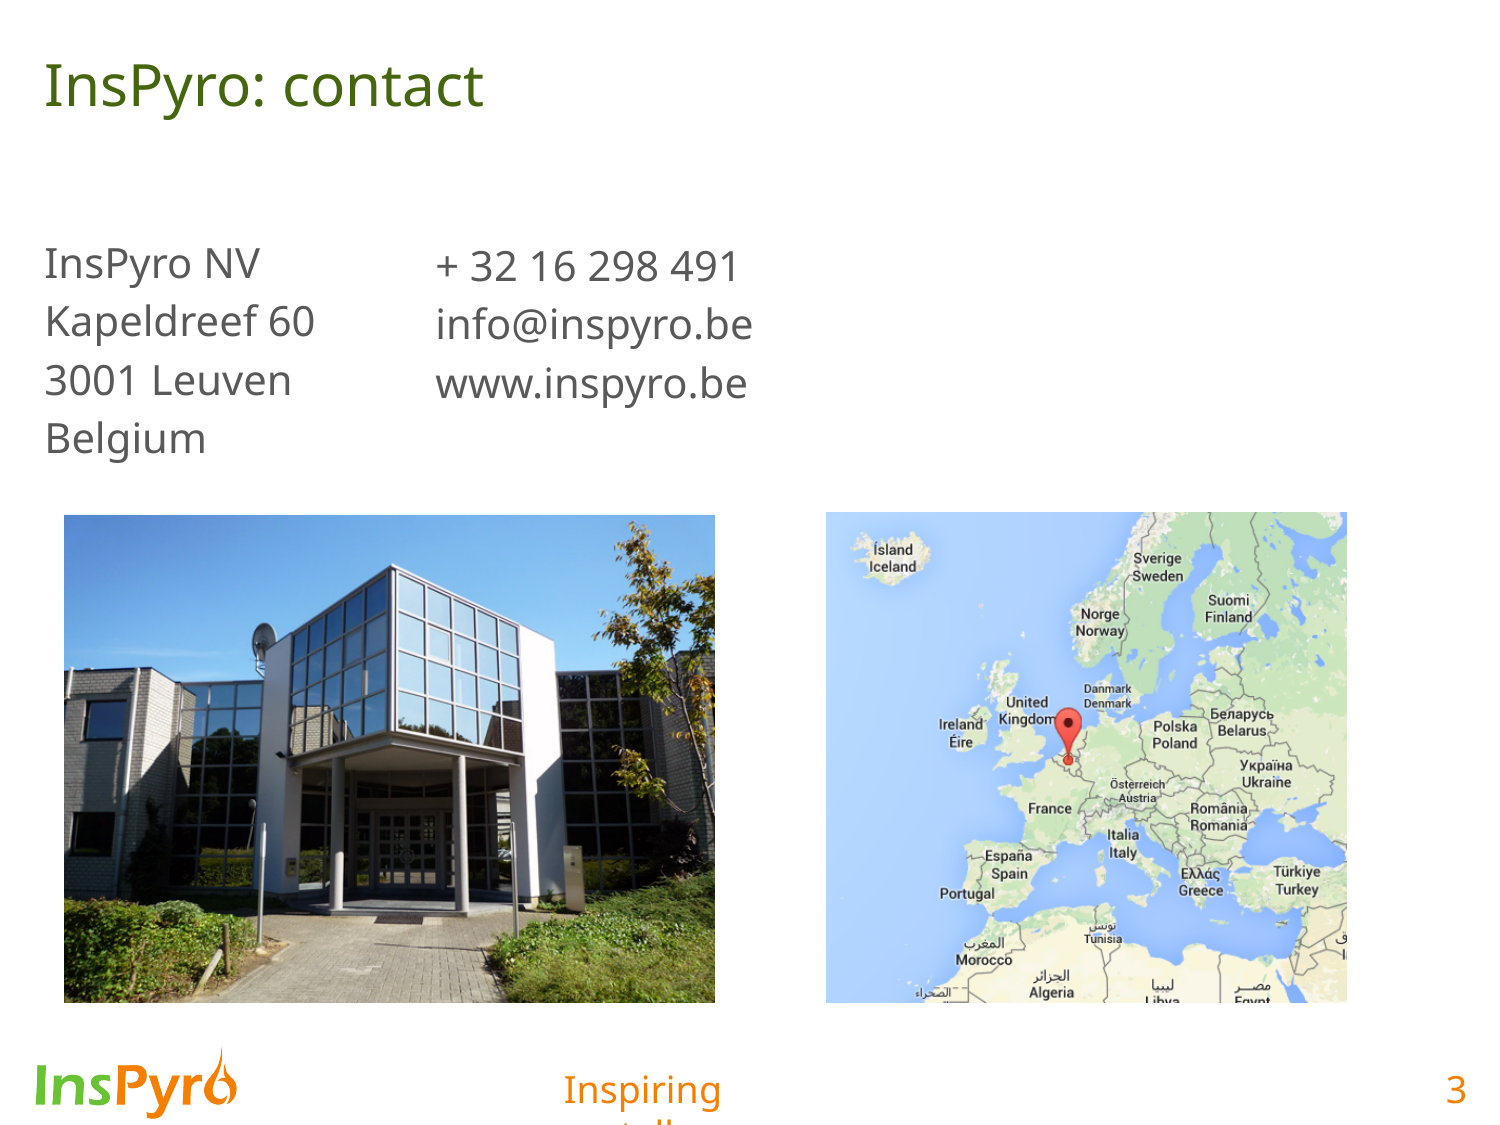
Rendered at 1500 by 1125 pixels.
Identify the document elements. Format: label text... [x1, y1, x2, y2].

slide_number 3 [1352, 1058, 1483, 1125]
picture [29, 1039, 243, 1125]
list InsPyro NV Kapeldreef 60 3001 Leuven Belgium [29, 160, 1471, 929]
text_box + 32 16 298 491 info@inspyro.be www.inspyro.be [420, 164, 833, 932]
title InsPyro: contact [29, 6, 1380, 160]
picture [826, 512, 1347, 1004]
picture [64, 515, 715, 1004]
